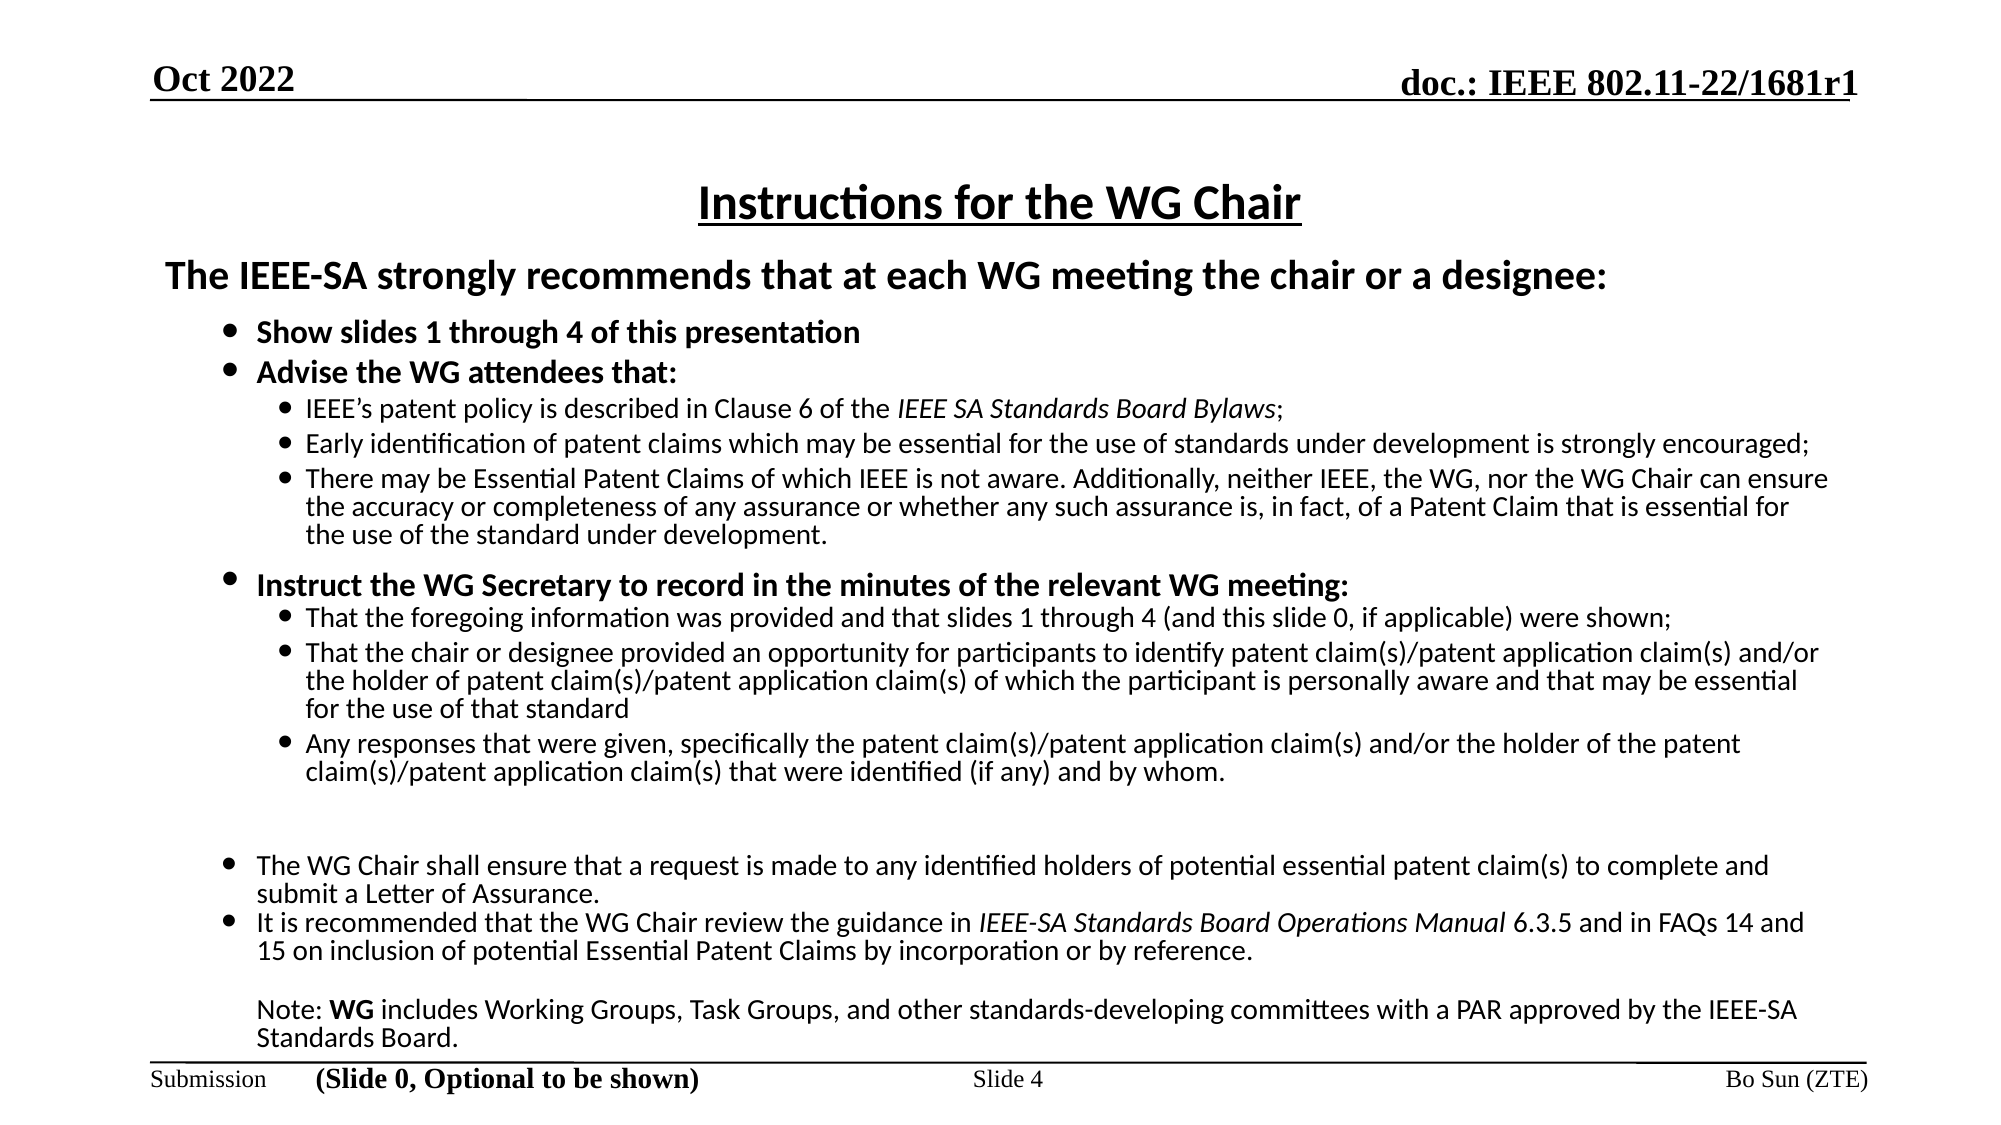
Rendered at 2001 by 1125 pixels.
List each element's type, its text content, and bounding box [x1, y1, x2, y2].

footer Bo Sun (ZTE) [1171, 1061, 1869, 1093]
text_box (Slide 0, Optional to be shown) [300, 1052, 715, 1102]
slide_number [152, 54, 563, 100]
title Instructions for the WG Chair [149, 112, 1850, 249]
list The IEEE-SA strongly recommends that at each WG meeting the chair or a designee: Show slides 1 through 4 of this presentation Advise the WG attendees that: IEEE’s patent policy is described in Clause 6 of the IEEE SA Standards Board Bylaws; Early identification of patent claims which may be essential for the use of standards under development is strongly encouraged; There may be Essential Patent Claims of which IEEE is not aware. Additionally, neither IEEE, the WG, nor the WG Chair can ensure the accuracy or completeness of any assurance or whether any such assurance is, in fact, of a Patent Claim that is essential for the use of the standard under development. Instruct the WG Secretary to record in the minutes of the relevant WG meeting: That the foregoing information was provided and that slides 1 through 4 (and this slide 0, if applicable) were shown; That the chair or designee provided an opportunity for participants to identify patent claim(s)/patent application claim(s) and/or the holder of patent claim(s)/patent application claim(s) of which the participant is personally aware and that may be essential for the use of that standard Any responses that were given, specifically the patent claim(s)/patent application claim(s) and/or the holder of the patent claim(s)/patent application claim(s) that were identified (if any) and by whom. The WG Chair shall ensure that a request is made to any identified holders of potential essential patent claim(s) to complete and submit a Letter of Assurance. It is recommended that the WG Chair review the guidance in IEEE-SA Standards Board Operations Manual 6.3.5 and in FAQs 14 and 15 on inclusion of potential Essential Patent Claims by incorporation or by reference. Note: WG includes Working Groups, Task Groups, and other standards-developing committees with a PAR approved by the IEEE-SA Standards Board. [149, 249, 1850, 925]
slide_number Slide 4 [949, 1061, 1067, 1123]
